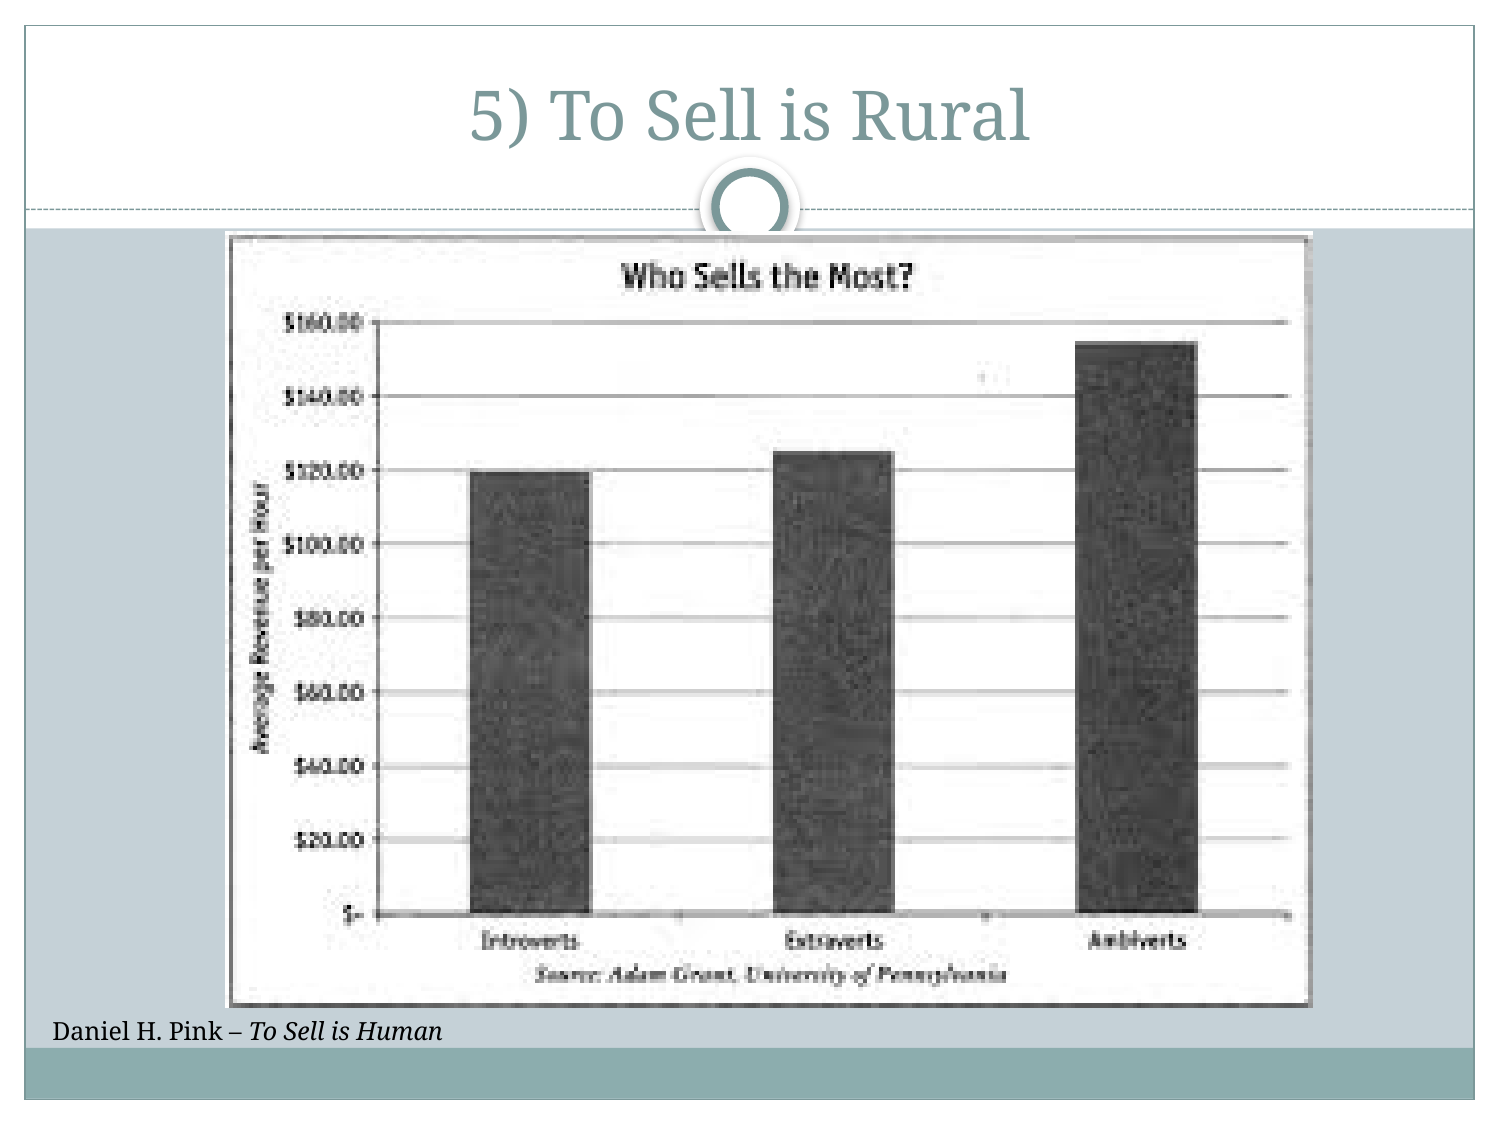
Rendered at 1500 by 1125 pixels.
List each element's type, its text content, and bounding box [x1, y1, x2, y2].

title 5) To Sell is Rural [50, 37, 1450, 162]
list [224, 230, 1313, 1009]
text_box Daniel H. Pink – To Sell is Human [37, 1007, 718, 1053]
